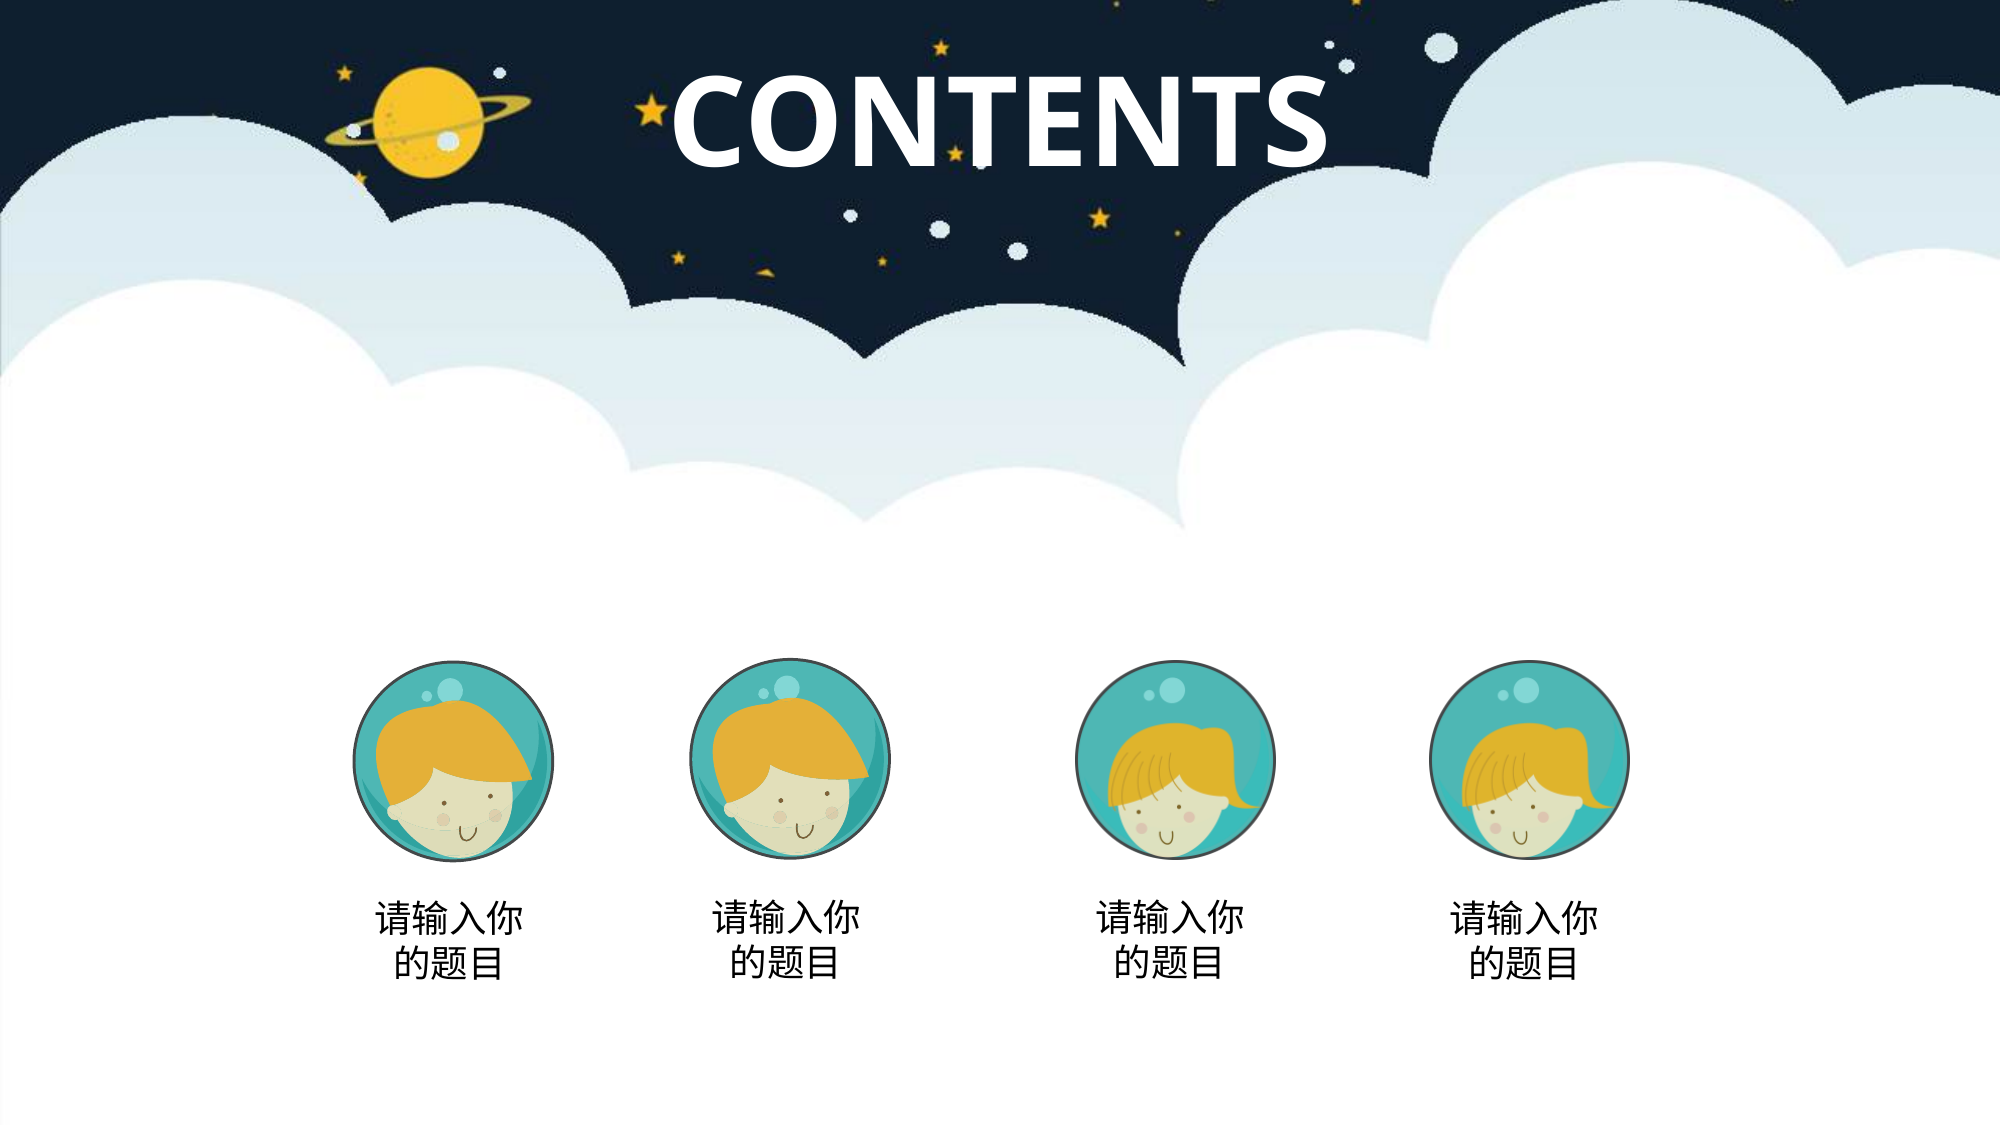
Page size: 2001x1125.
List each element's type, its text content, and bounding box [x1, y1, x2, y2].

text_box 请输入你的题目 [1419, 887, 1630, 993]
picture [0, 0, 2000, 1125]
text_box 请输入你的题目 [680, 886, 892, 992]
text_box 请输入你的题目 [344, 887, 555, 993]
text_box 请输入你的题目 [1065, 886, 1276, 992]
text_box CONTENTS [653, 34, 1347, 199]
